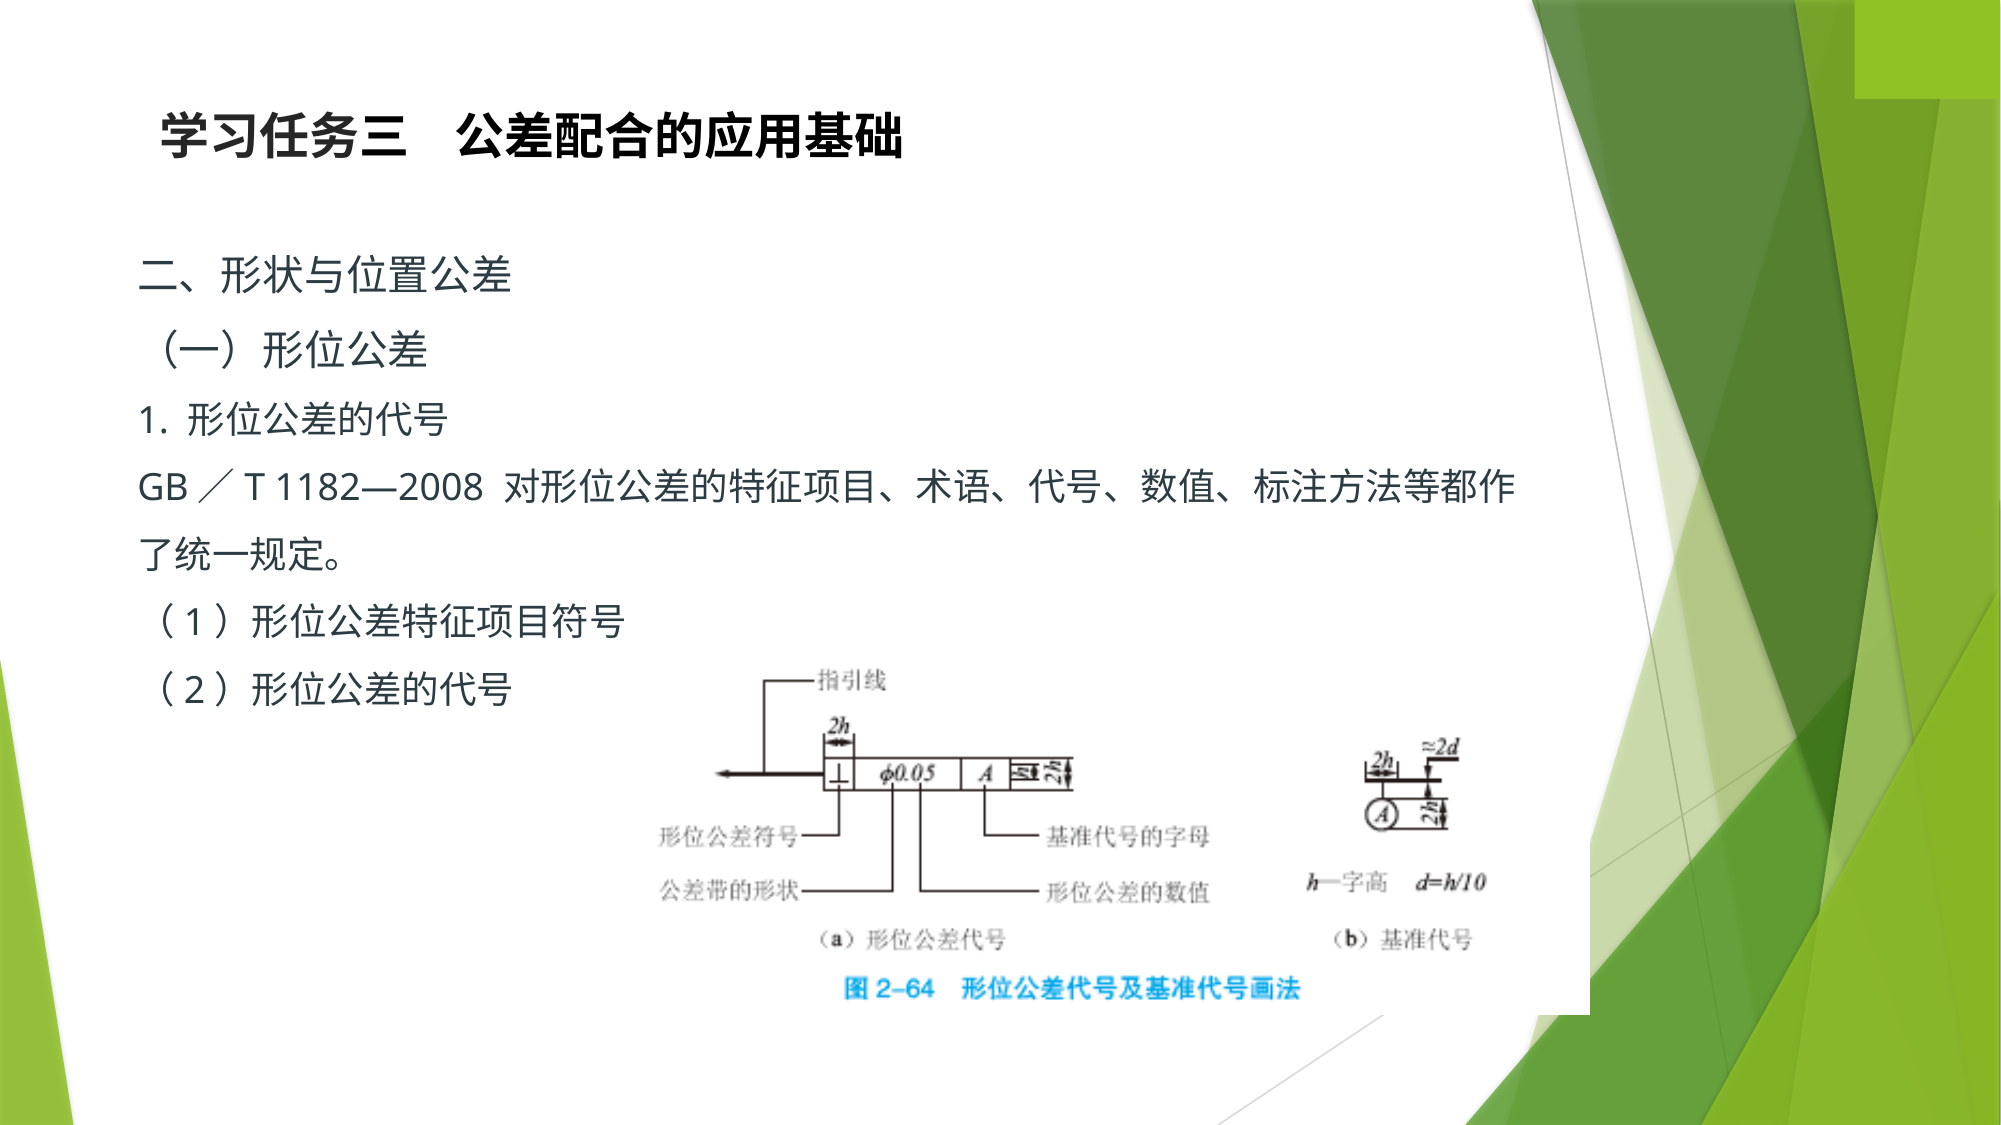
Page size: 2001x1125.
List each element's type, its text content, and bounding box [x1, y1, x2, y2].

text_box 二、形状与位置公差 （一）形位公差 1. 形位公差的代号 GB／T 1182—2008 对形位公差的特征项目、术语、代号、数值、标注方法等都作了统一规定。 （1）形位公差特征项目符号 （2）形位公差的代号 [122, 216, 1531, 769]
text_box [1853, 0, 2000, 100]
picture [603, 661, 1590, 1015]
text_box 学习任务三 公差配合的应用基础 [144, 85, 1856, 216]
